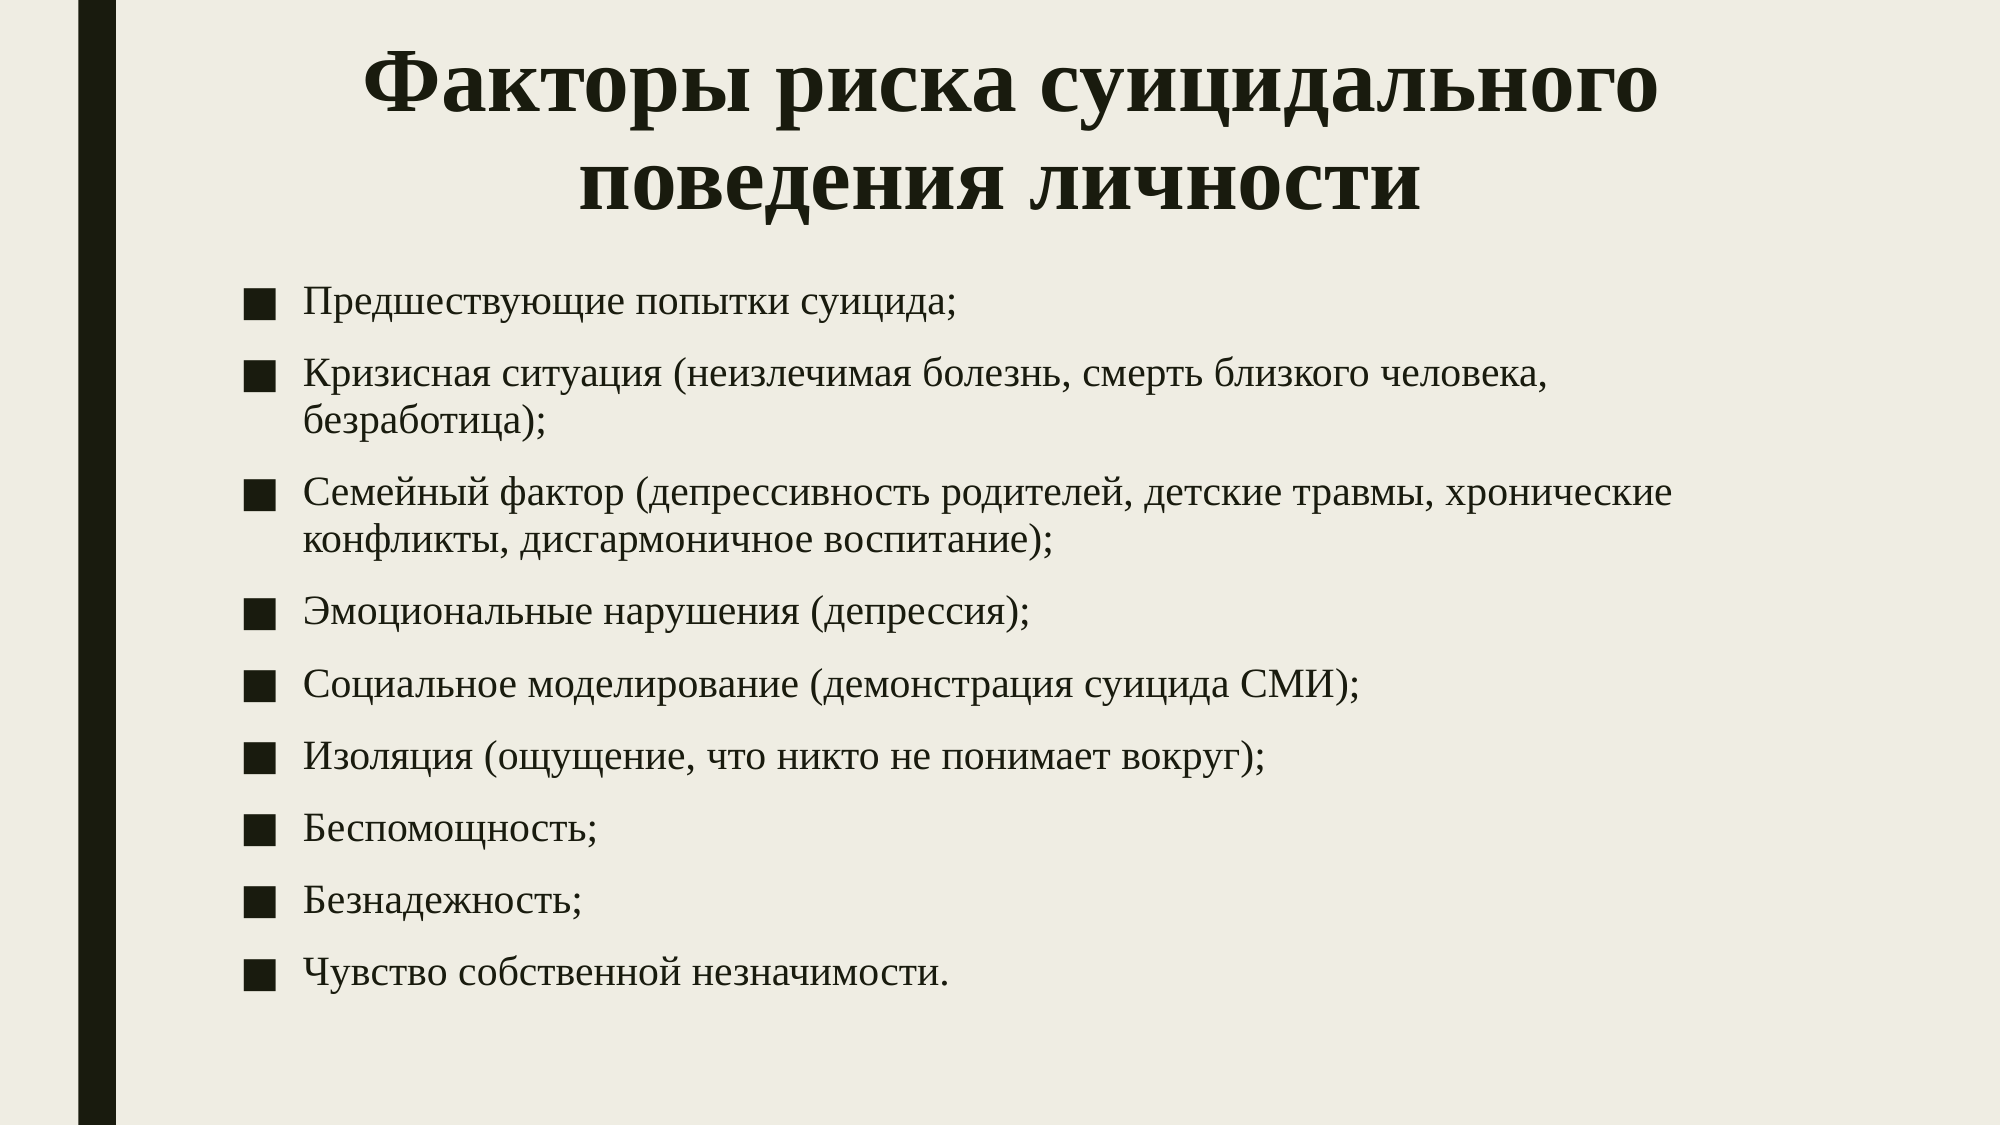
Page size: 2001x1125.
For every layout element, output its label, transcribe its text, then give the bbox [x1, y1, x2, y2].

list Предшествующие попытки суицида; Кризисная ситуация (неизлечимая болезнь, смерть близкого человека, безработица); Семейный фактор (депрессивность родителей, детские травмы, хронические конфликты, дисгармоничное воспитание); Эмоциональные нарушения (депрессия); Социальное моделирование (демонстрация суицида СМИ); Изоляция (ощущение, что никто не понимает вокруг); Беспомощность; Безнадежность; Чувство собственной незначимости. [225, 269, 1800, 1062]
title Факторы риска суицидального поведения личности [225, 25, 1800, 269]
